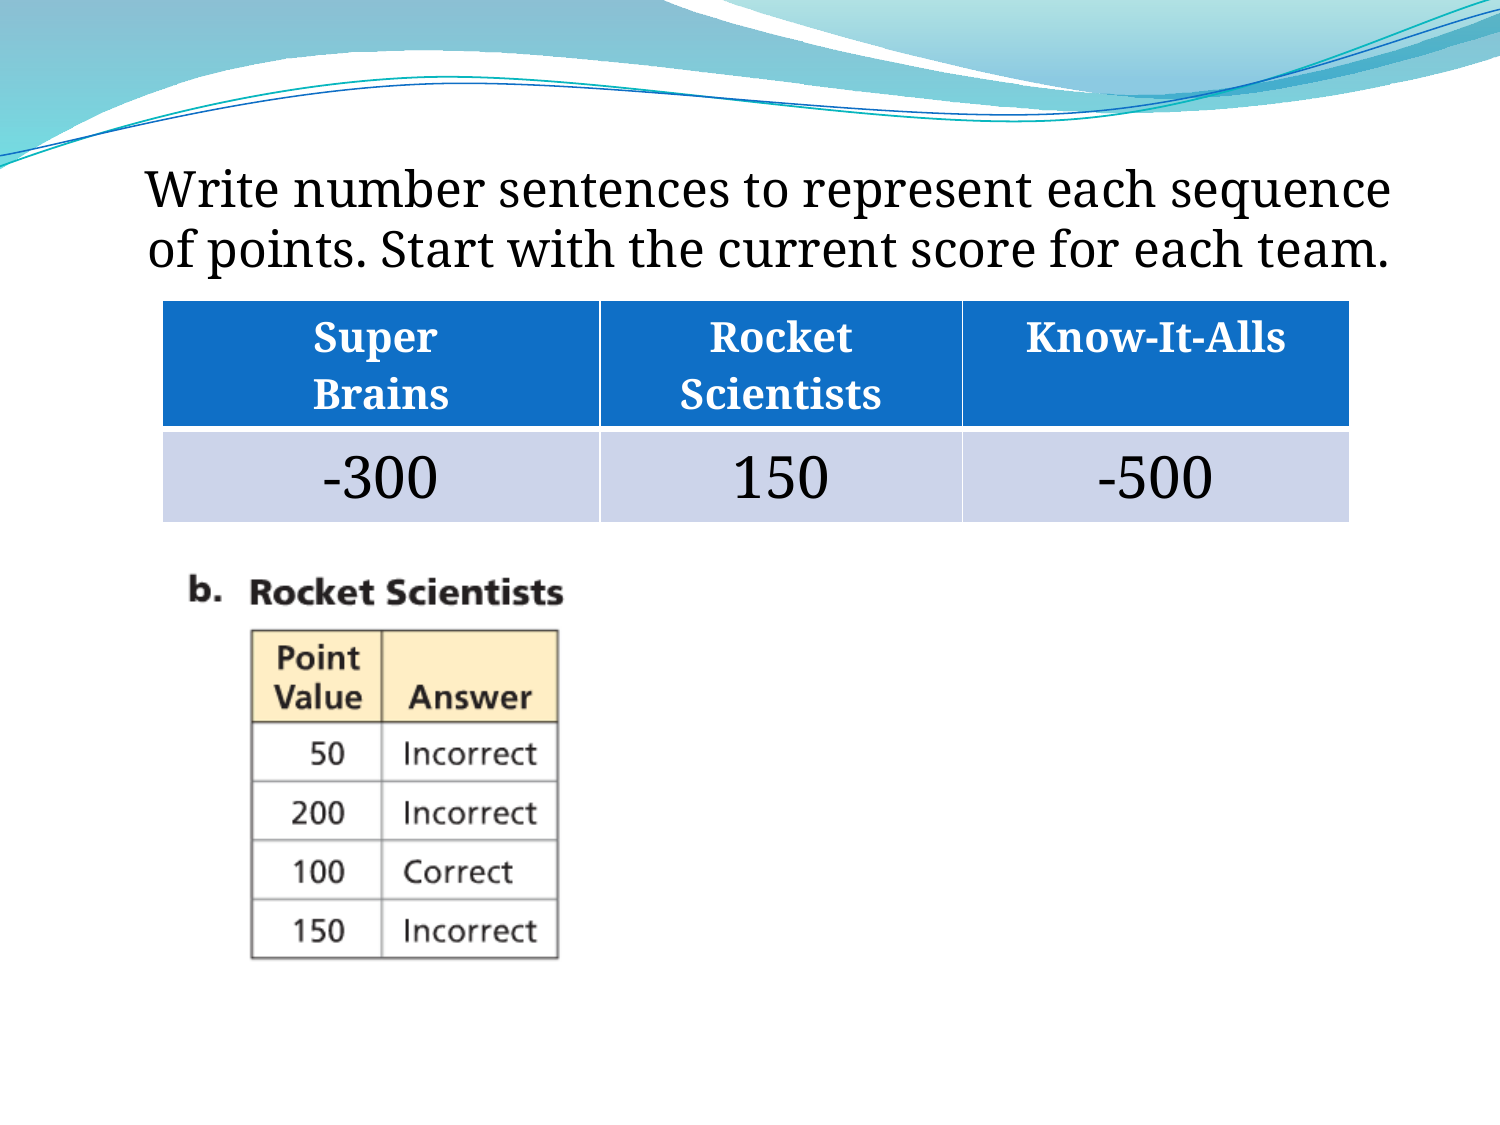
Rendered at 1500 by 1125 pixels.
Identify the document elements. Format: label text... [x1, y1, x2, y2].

table_cell 150 [601, 432, 962, 522]
text_box Write number sentences to represent each sequence of points. Start with the current score for each team. [99, 149, 1438, 285]
table_cell -500 [963, 432, 1349, 522]
table_header Super Brains [163, 301, 599, 426]
table_cell -300 [163, 432, 599, 522]
table_header Rocket Scientists [601, 301, 962, 426]
picture [162, 549, 597, 1003]
table_header Know-It-Alls [963, 301, 1349, 426]
